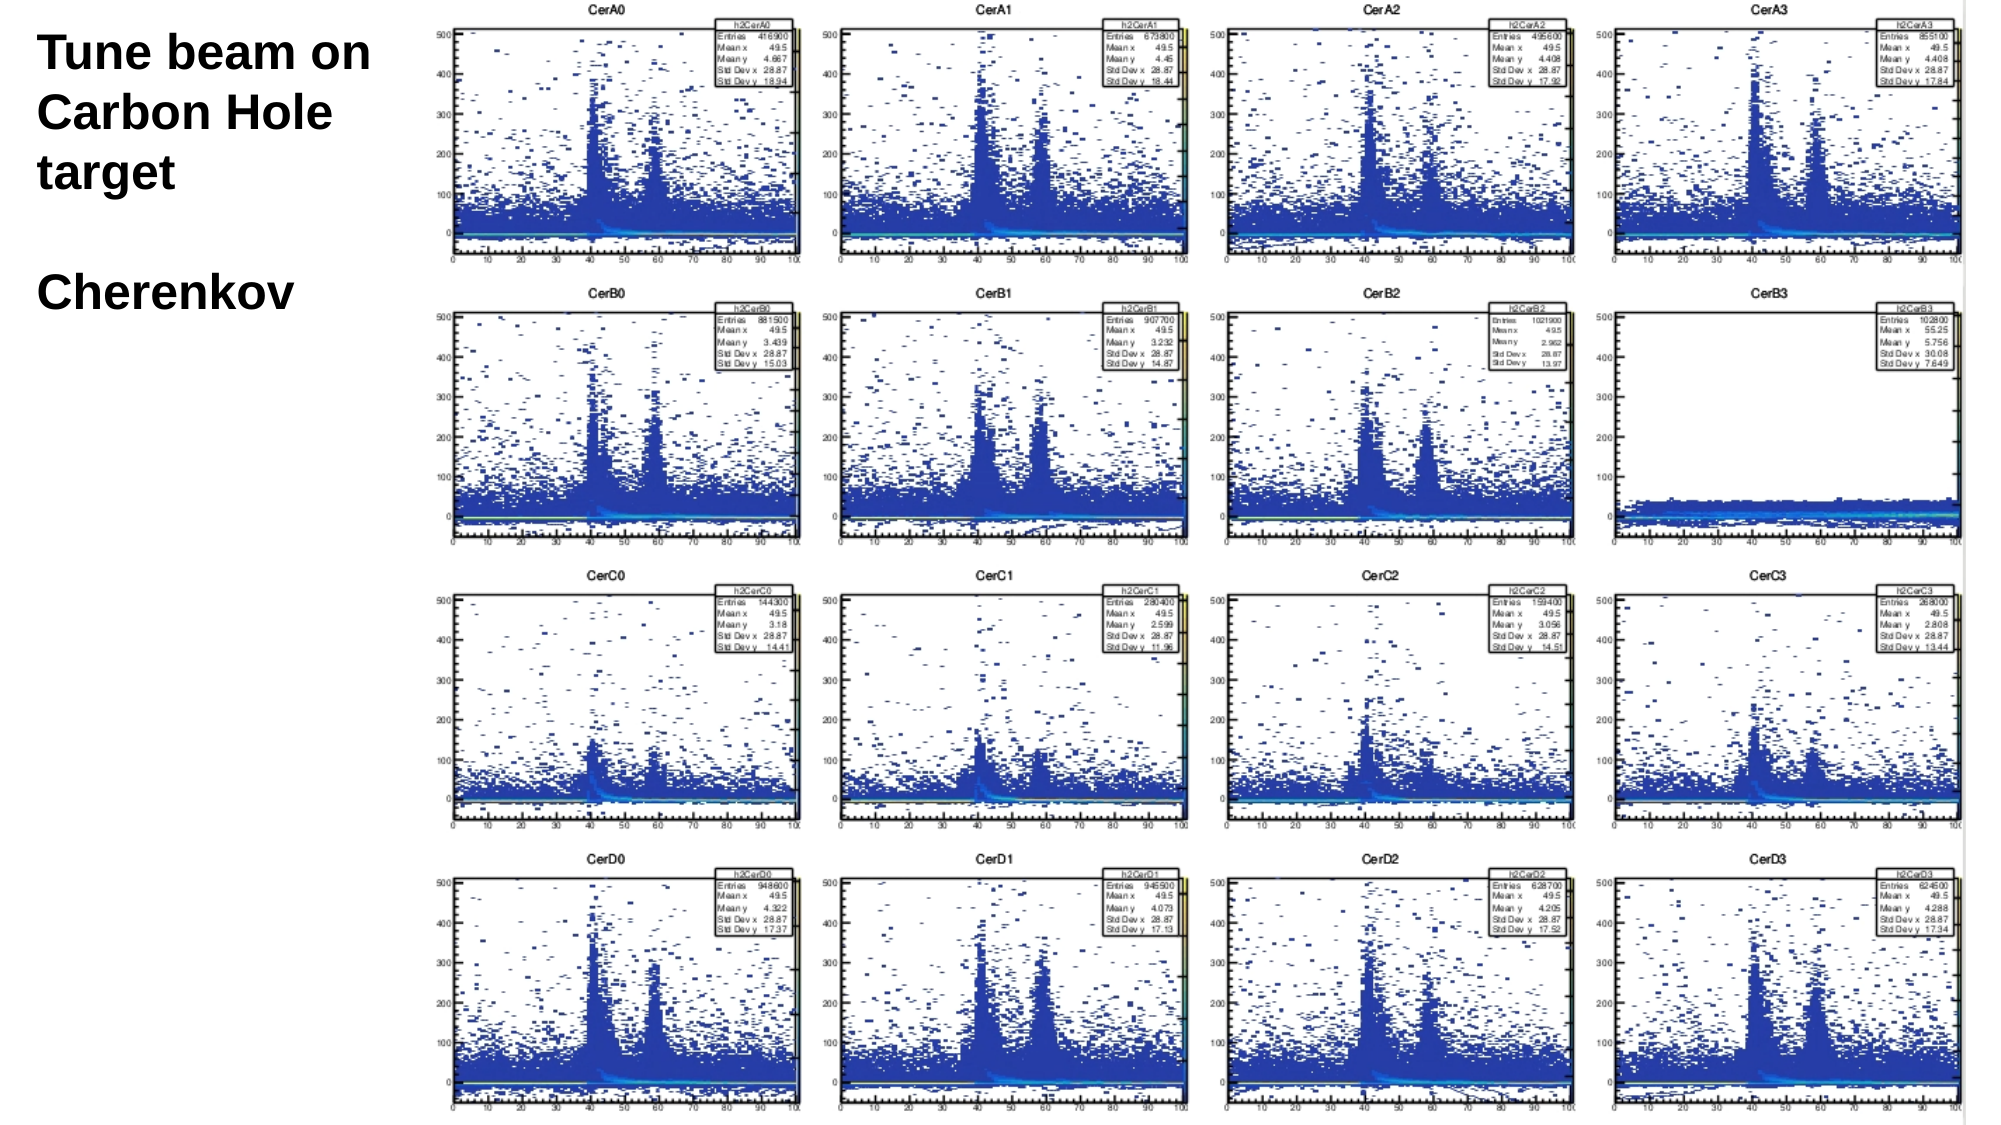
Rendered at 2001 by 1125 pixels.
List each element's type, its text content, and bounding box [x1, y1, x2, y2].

picture [420, 0, 1966, 1125]
text_box Tune beam on Carbon Hole target Cherenkov [23, 13, 420, 563]
